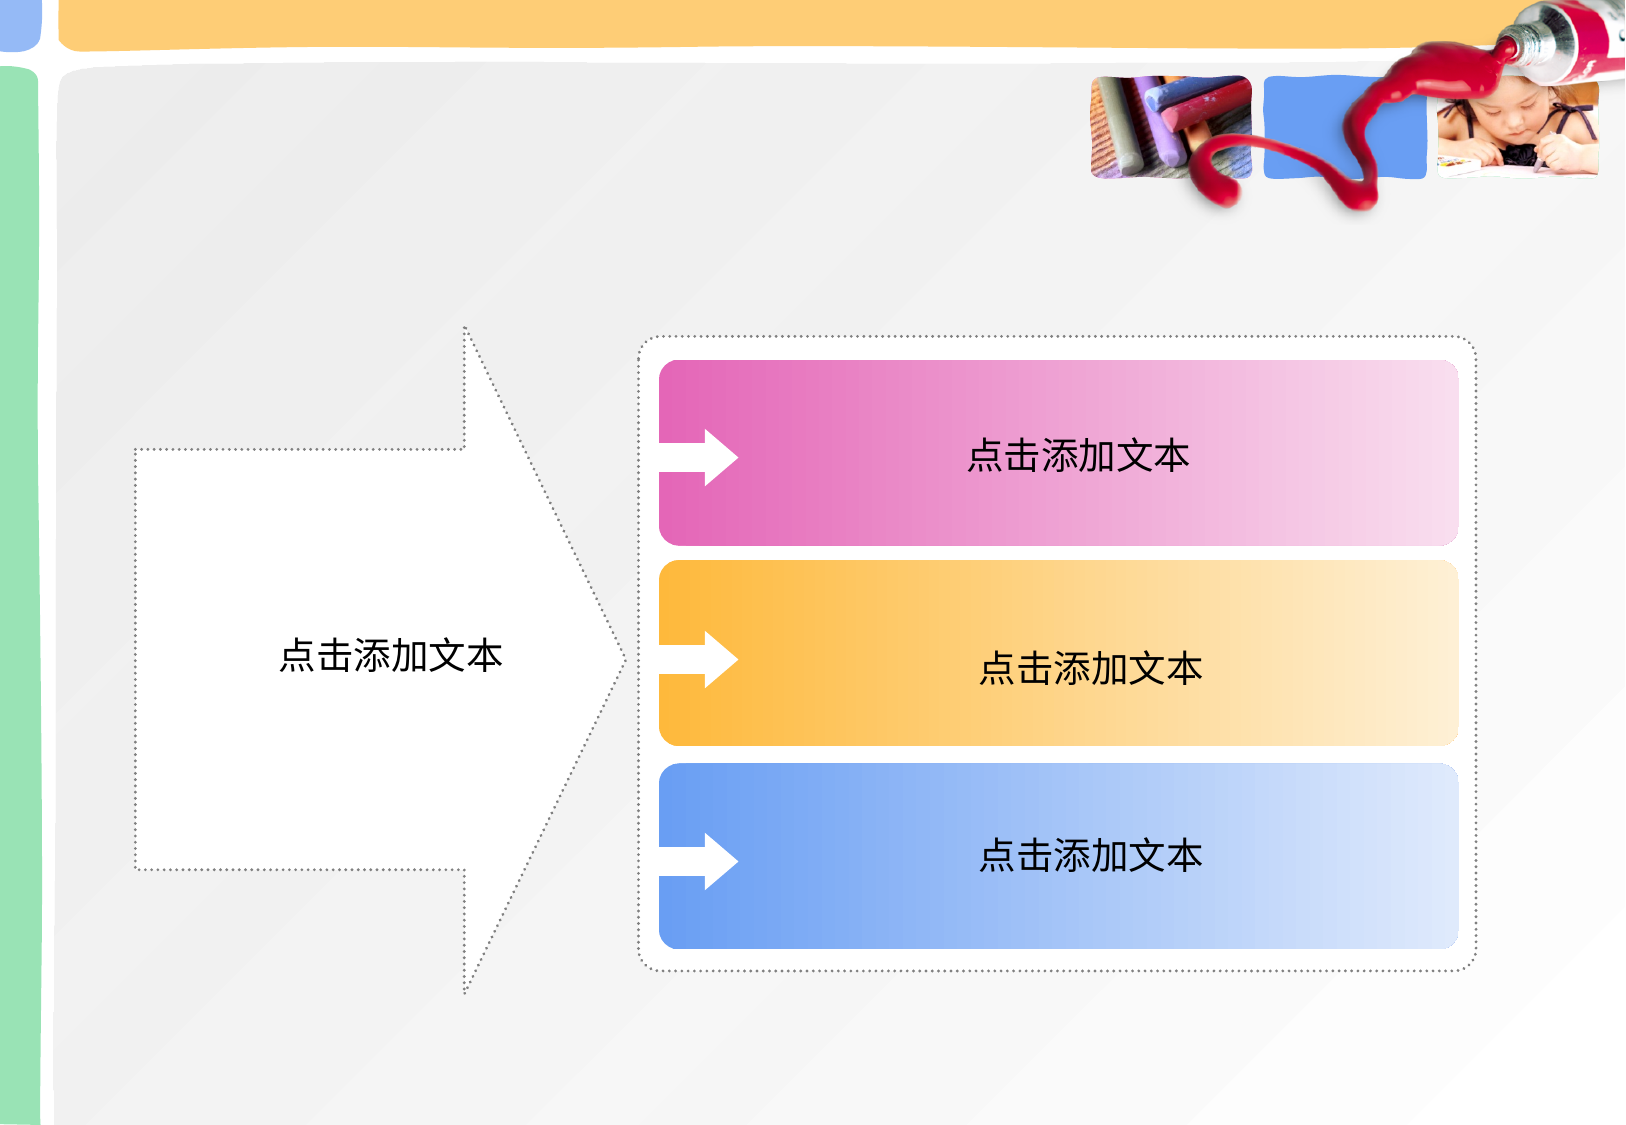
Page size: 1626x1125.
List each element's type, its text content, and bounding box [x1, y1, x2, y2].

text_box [650, 763, 1460, 950]
text_box 点击添加文本 [263, 624, 519, 685]
picture [1090, 0, 1625, 225]
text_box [650, 359, 1460, 546]
text_box [638, 336, 1477, 971]
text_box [650, 559, 1460, 747]
text_box [135, 324, 626, 995]
